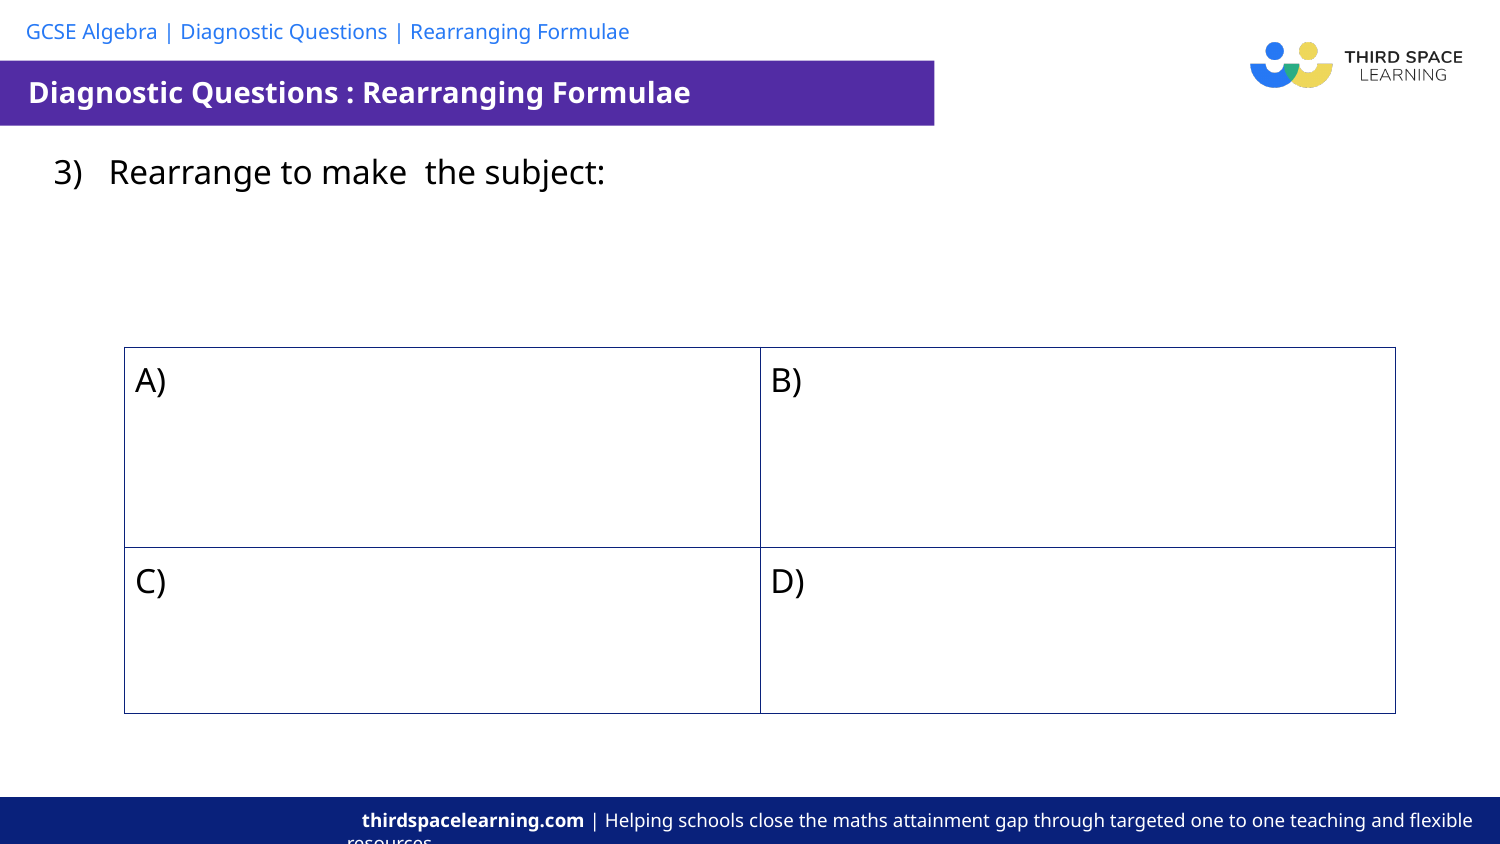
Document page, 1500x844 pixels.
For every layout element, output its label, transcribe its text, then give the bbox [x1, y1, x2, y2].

picture [1250, 33, 1465, 99]
text_box Diagnostic Questions : Rearranging Formulae [13, 59, 792, 125]
